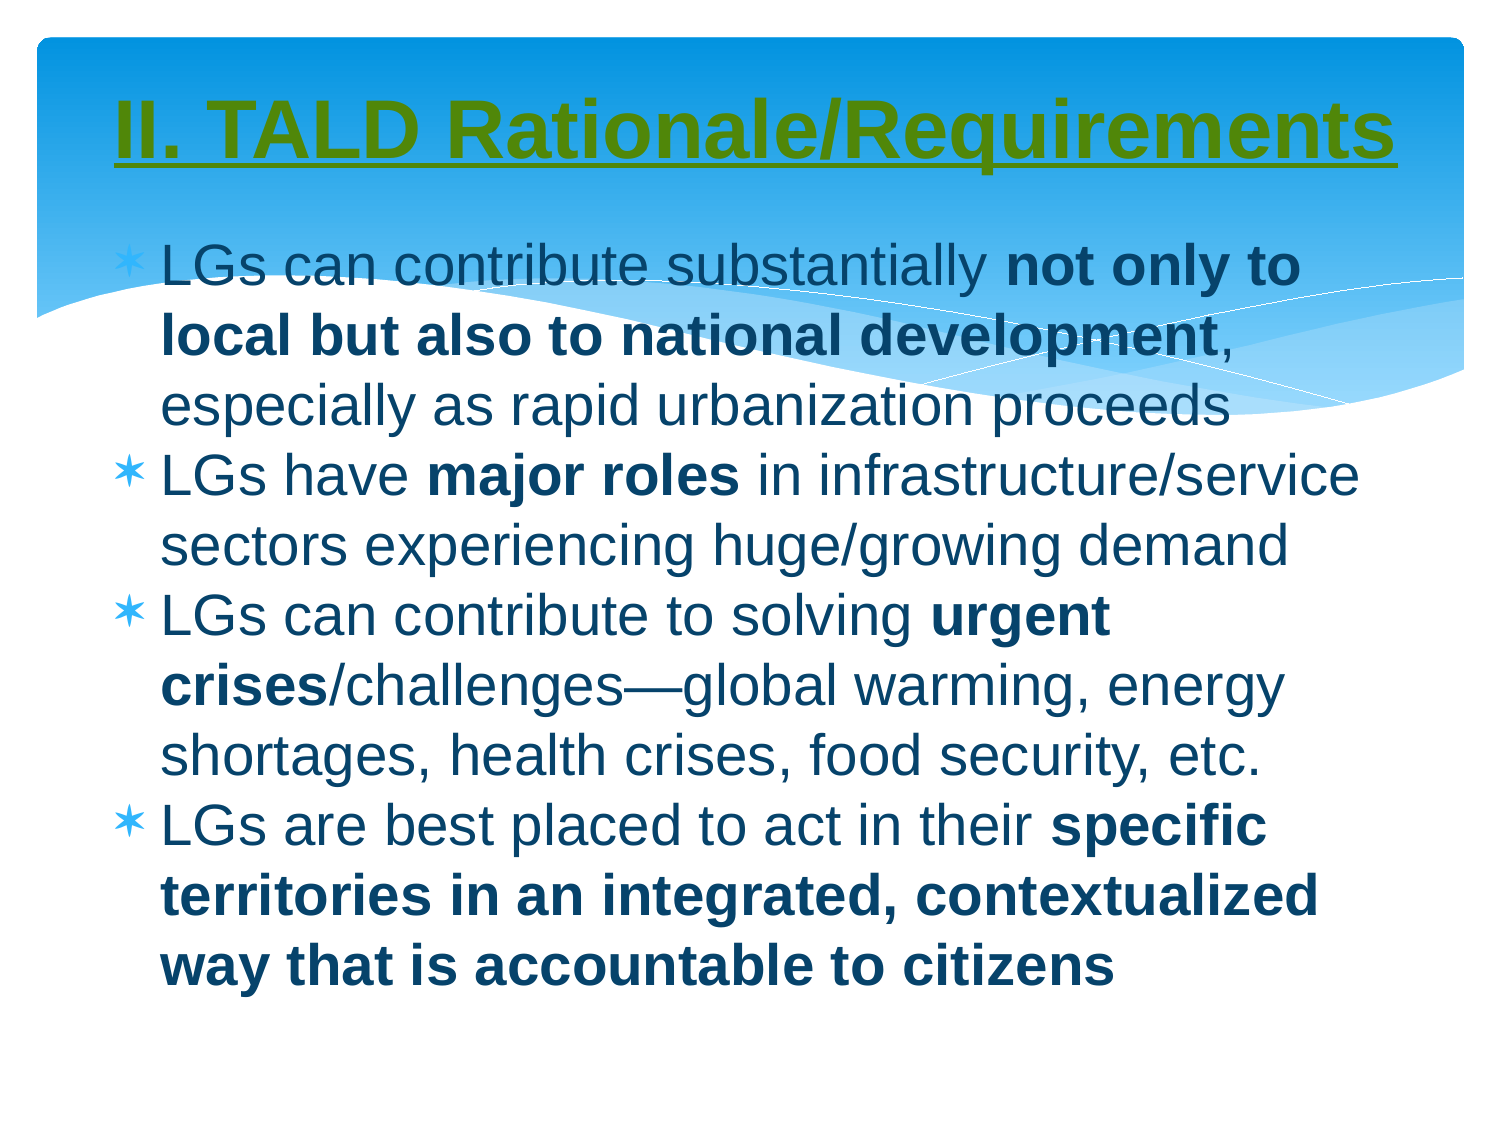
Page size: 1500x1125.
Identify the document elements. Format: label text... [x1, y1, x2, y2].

list LGs can contribute substantially not only to local but also to national development, especially as rapid urbanization proceeds LGs have major roles in infrastructure/service sectors experiencing huge/growing demand LGs can contribute to solving urgent crises/challenges—global warming, energy shortages, health crises, food security, etc. LGs are best placed to act in their specific territories in an integrated, contextualized way that is accountable to citizens [100, 219, 1412, 1059]
title II. TALD Rationale/Requirements [41, 66, 1471, 185]
